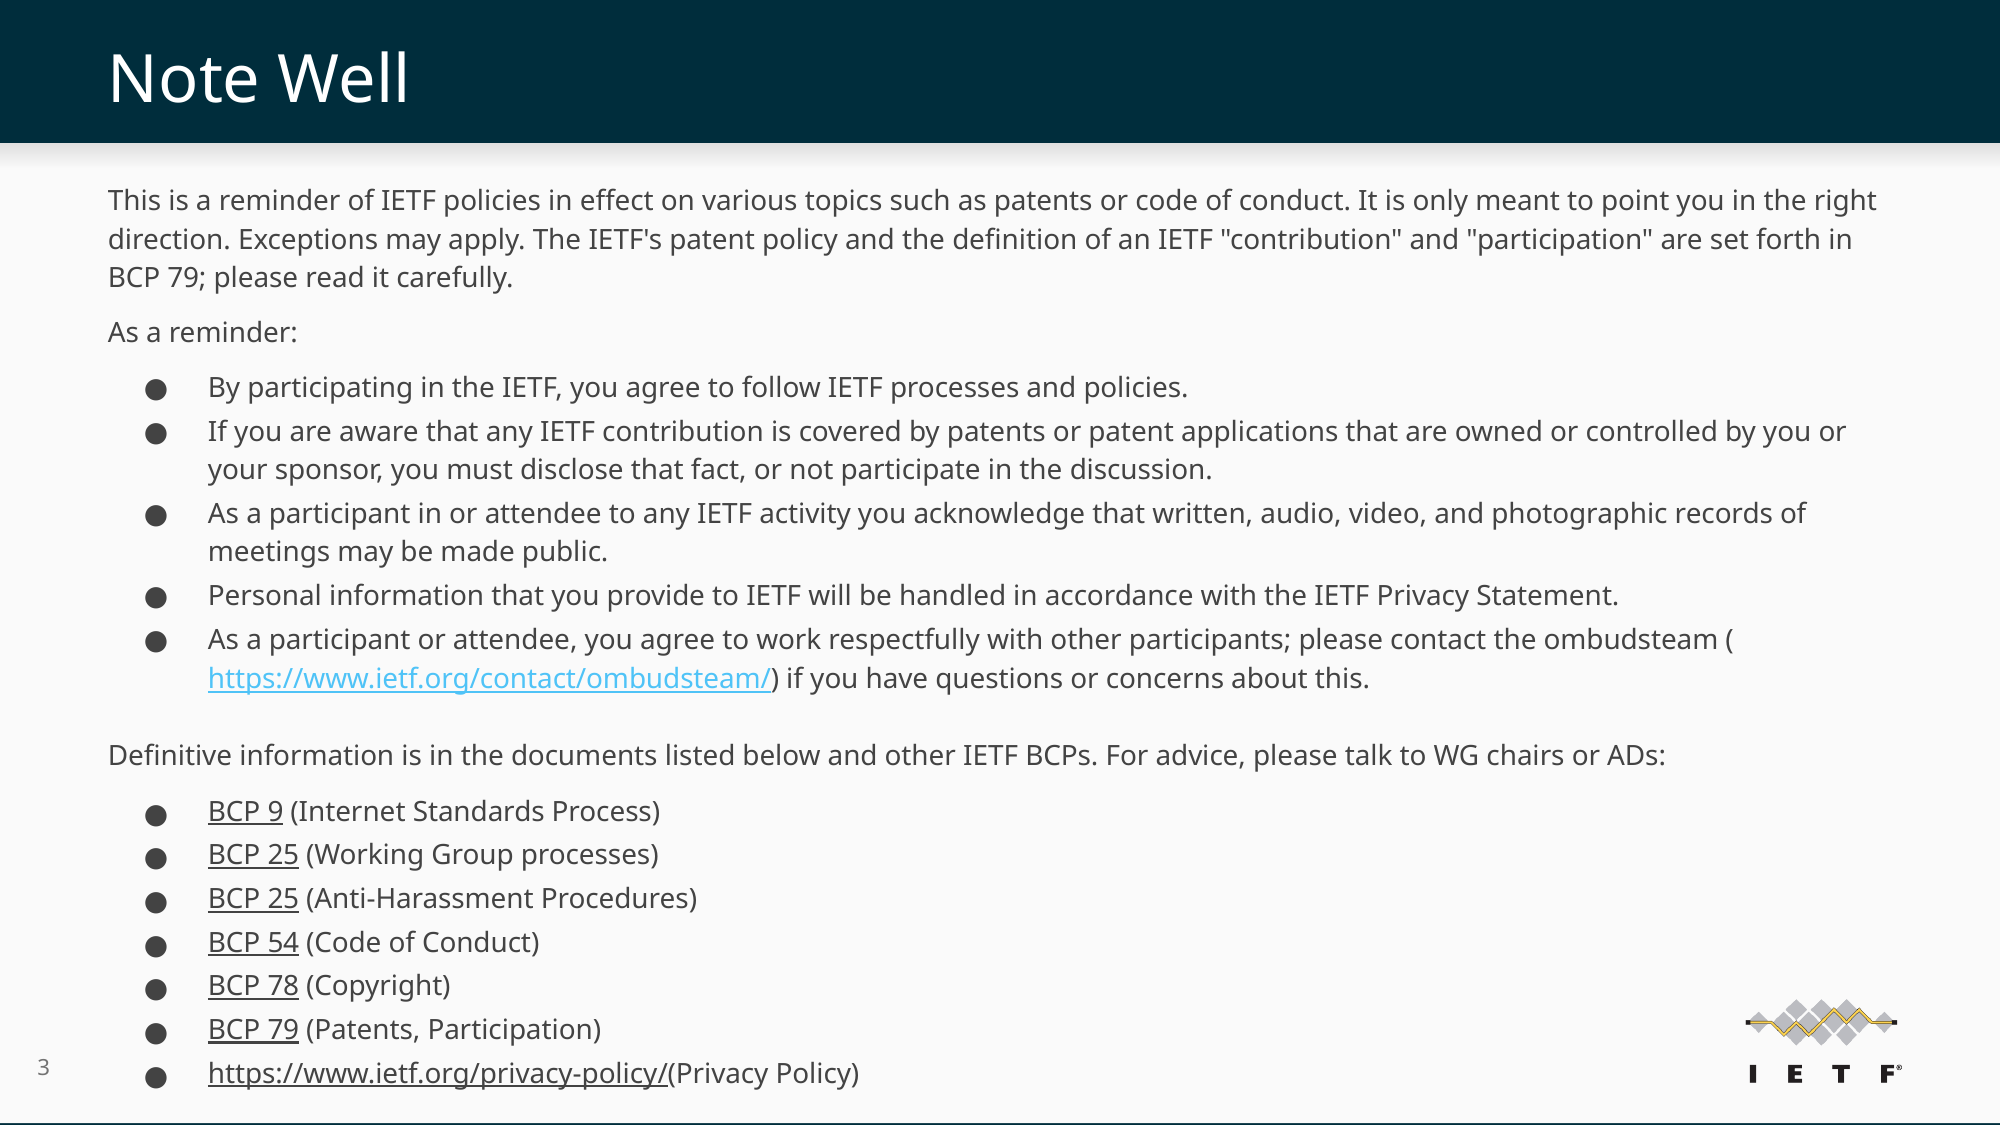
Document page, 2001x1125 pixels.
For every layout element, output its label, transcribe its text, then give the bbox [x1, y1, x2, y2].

picture [1732, 988, 1915, 1093]
title Note Well [87, 3, 1953, 136]
slide_number 3 [17, 1025, 138, 1112]
list This is a reminder of IETF policies in effect on various topics such as patents or code of conduct. It is only meant to point you in the right direction. Exceptions may apply. The IETF's patent policy and the definition of an IETF "contribution" and "participation" are set forth in BCP 79; please read it carefully. As a reminder: By participating in the IETF, you agree to follow IETF processes and policies. If you are aware that any IETF contribution is covered by patents or patent applications that are owned or controlled by you or your sponsor, you must disclose that fact, or not participate in the discussion. As a participant in or attendee to any IETF activity you acknowledge that written, audio, video, and photographic records of meetings may be made public. Personal information that you provide to IETF will be handled in accordance with the IETF Privacy Statement. As a participant or attendee, you agree to work respectfully with other participants; please contact the ombudsteam (https://www.ietf.org/contact/ombudsteam/) if you have questions or concerns about this. Definitive information is in the documents listed below and other IETF BCPs. For advice, please talk to WG chairs or ADs: BCP 9 (Internet Standards Process) BCP 25 (Working Group processes) BCP 25 (Anti-Harassment Procedures) BCP 54 (Code of Conduct) BCP 78 (Copyright) BCP 79 (Patents, Participation) https://www.ietf.org/privacy-policy/(Privacy Policy) [87, 158, 1905, 967]
